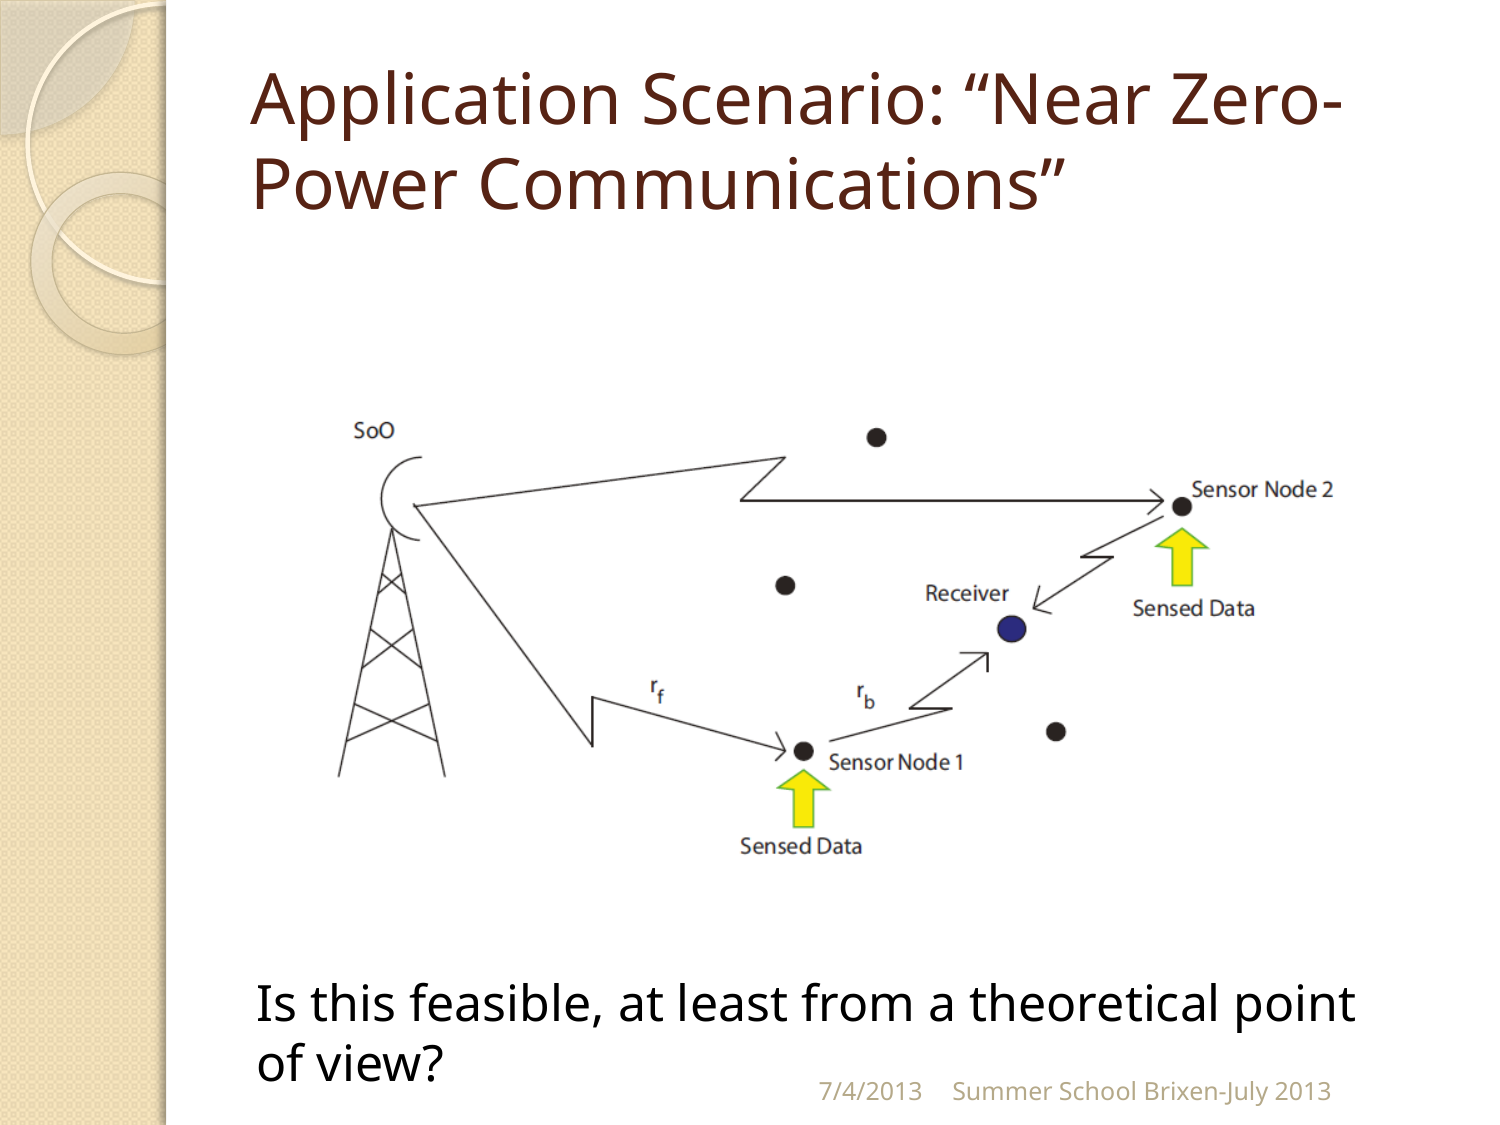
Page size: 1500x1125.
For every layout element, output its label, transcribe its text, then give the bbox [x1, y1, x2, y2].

footer Summer School Brixen-July 2013 [937, 1034, 1413, 1113]
title Application Scenario: ‘‘Near Zero-Power Communications’’ [235, 45, 1466, 233]
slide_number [587, 1034, 937, 1113]
text_box Is this feasible, at least from a theoretical point of view? [241, 968, 1412, 1099]
picture [241, 243, 1414, 959]
